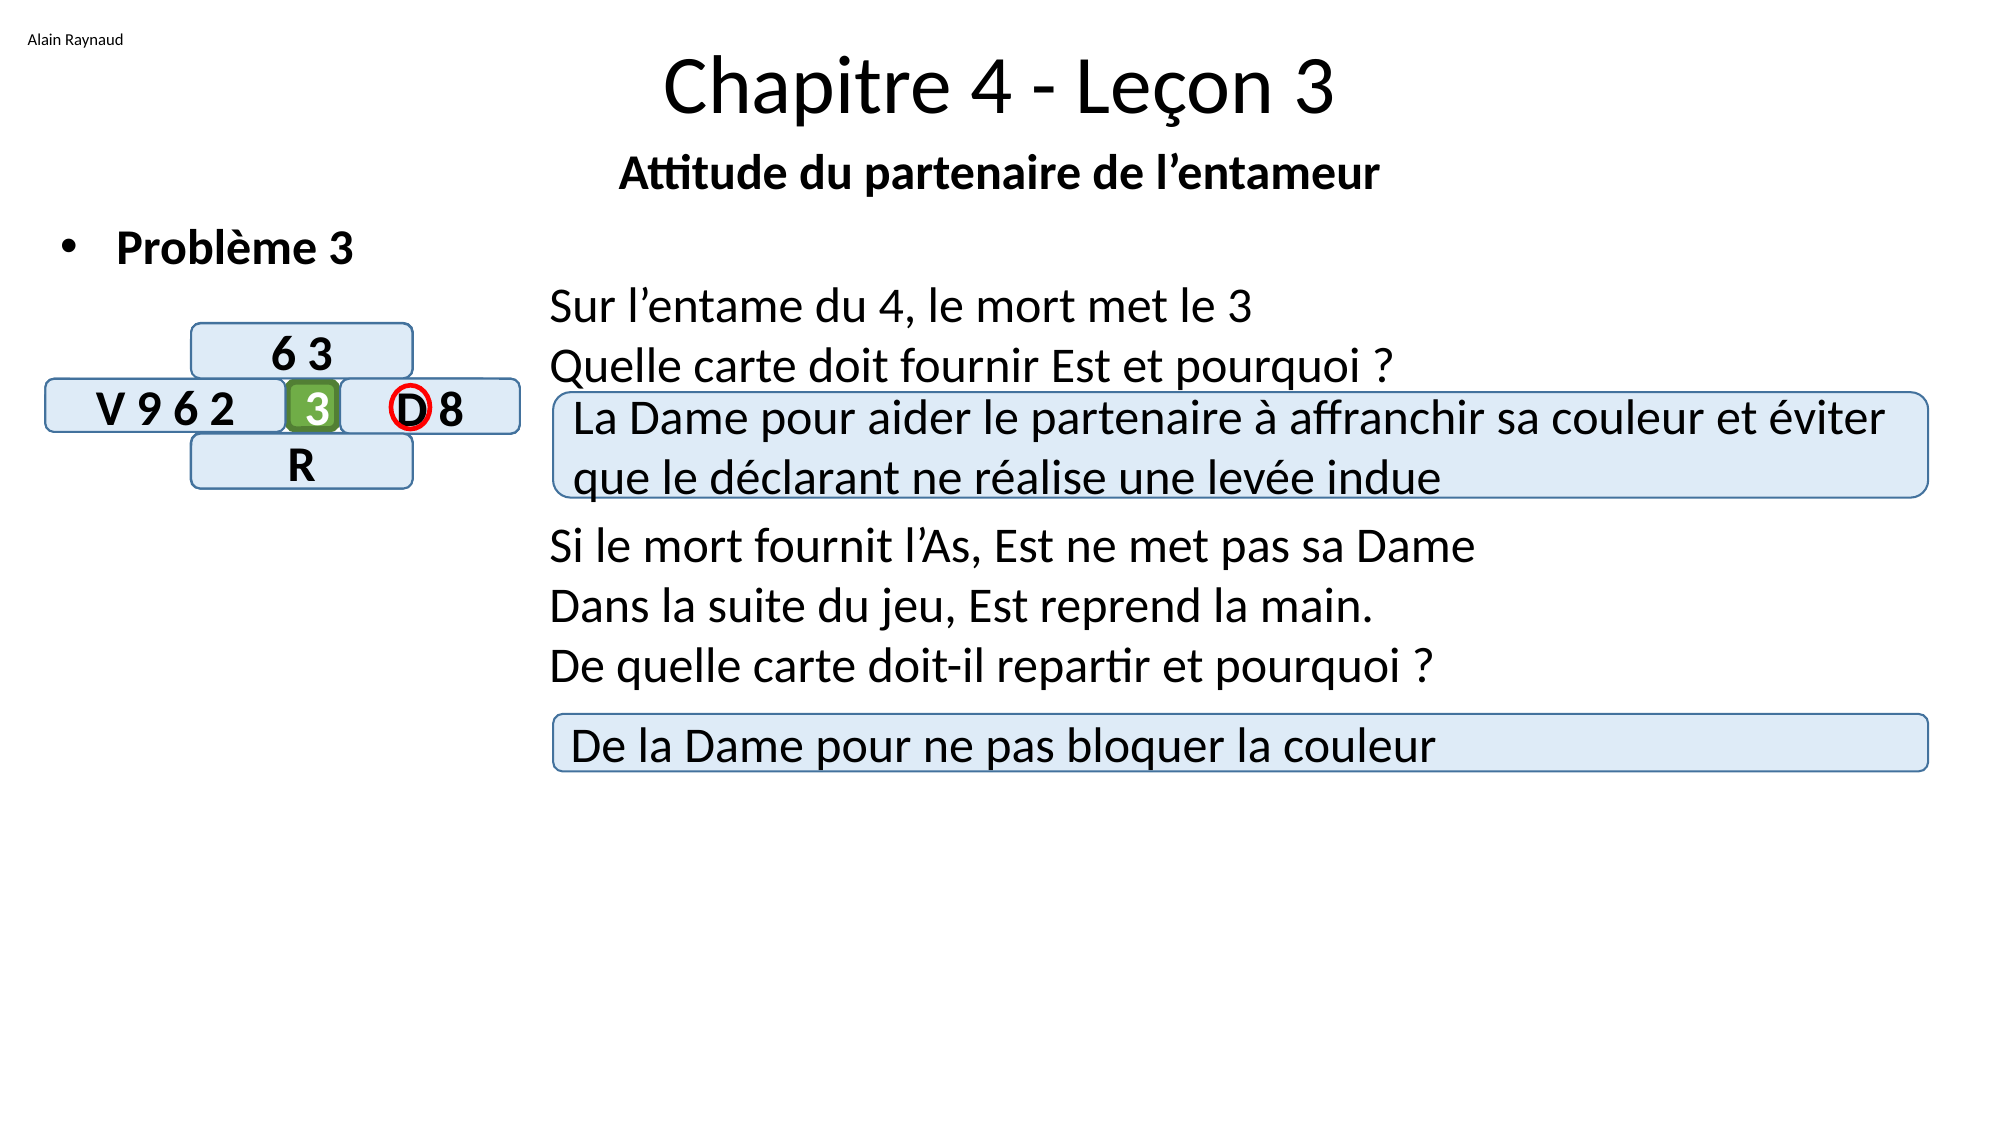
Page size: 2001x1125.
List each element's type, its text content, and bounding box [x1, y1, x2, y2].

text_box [45, 323, 520, 488]
text_box De la Dame pour ne pas bloquer la couleur [552, 712, 1930, 773]
title Chapitre 4 - Leçon 3 [249, 38, 1750, 140]
text_box La Dame pour aider le partenaire à affranchir sa couleur et éviter que le déclarant ne réalise une levée indue [552, 391, 1930, 499]
text_box Attitude du partenaire de l’entameur Problème 3 [45, 139, 1955, 1088]
text_box Sur l’entame du 4, le mort met le 3 Quelle carte doit fournir Est et pourquoi ? Si le mort fournit l’As, Est ne met pas sa Dame Dans la suite du jeu, Est reprend la main. De quelle carte doit-il repartir et pourquoi ? [534, 265, 1929, 701]
text_box Alain Raynaud [12, 21, 147, 57]
